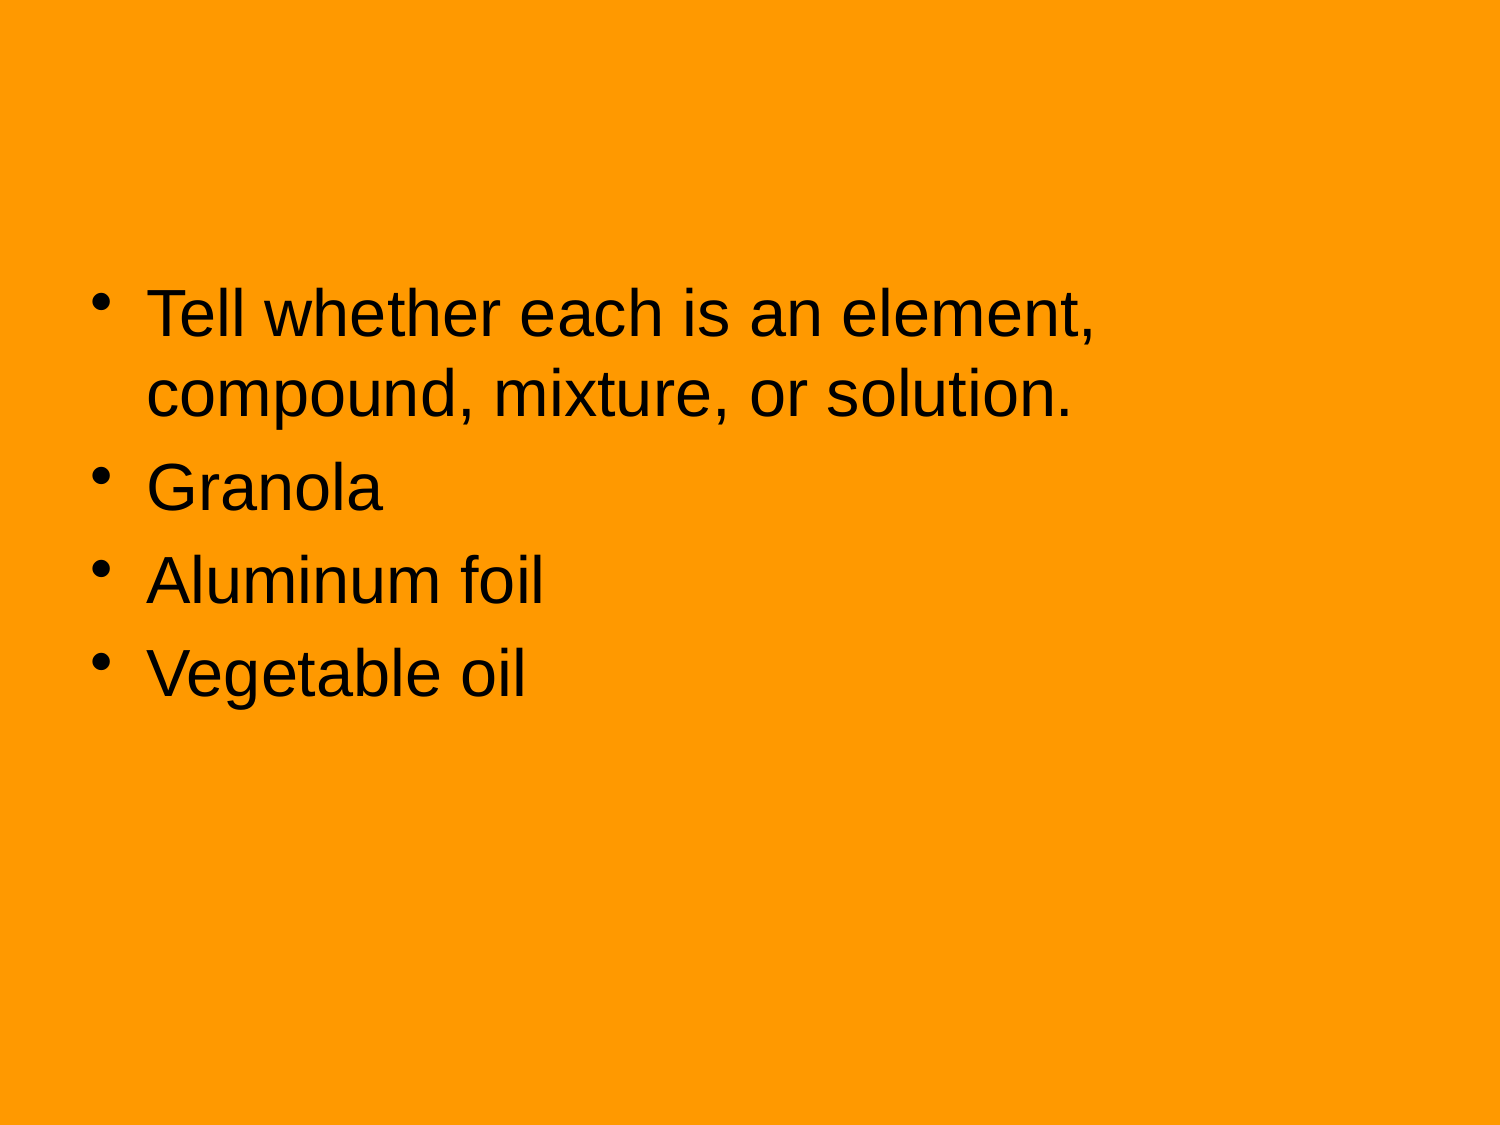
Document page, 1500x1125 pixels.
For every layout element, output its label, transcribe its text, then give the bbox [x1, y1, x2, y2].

list Tell whether each is an element, compound, mixture, or solution. Granola Aluminum foil Vegetable oil [75, 262, 1425, 1005]
